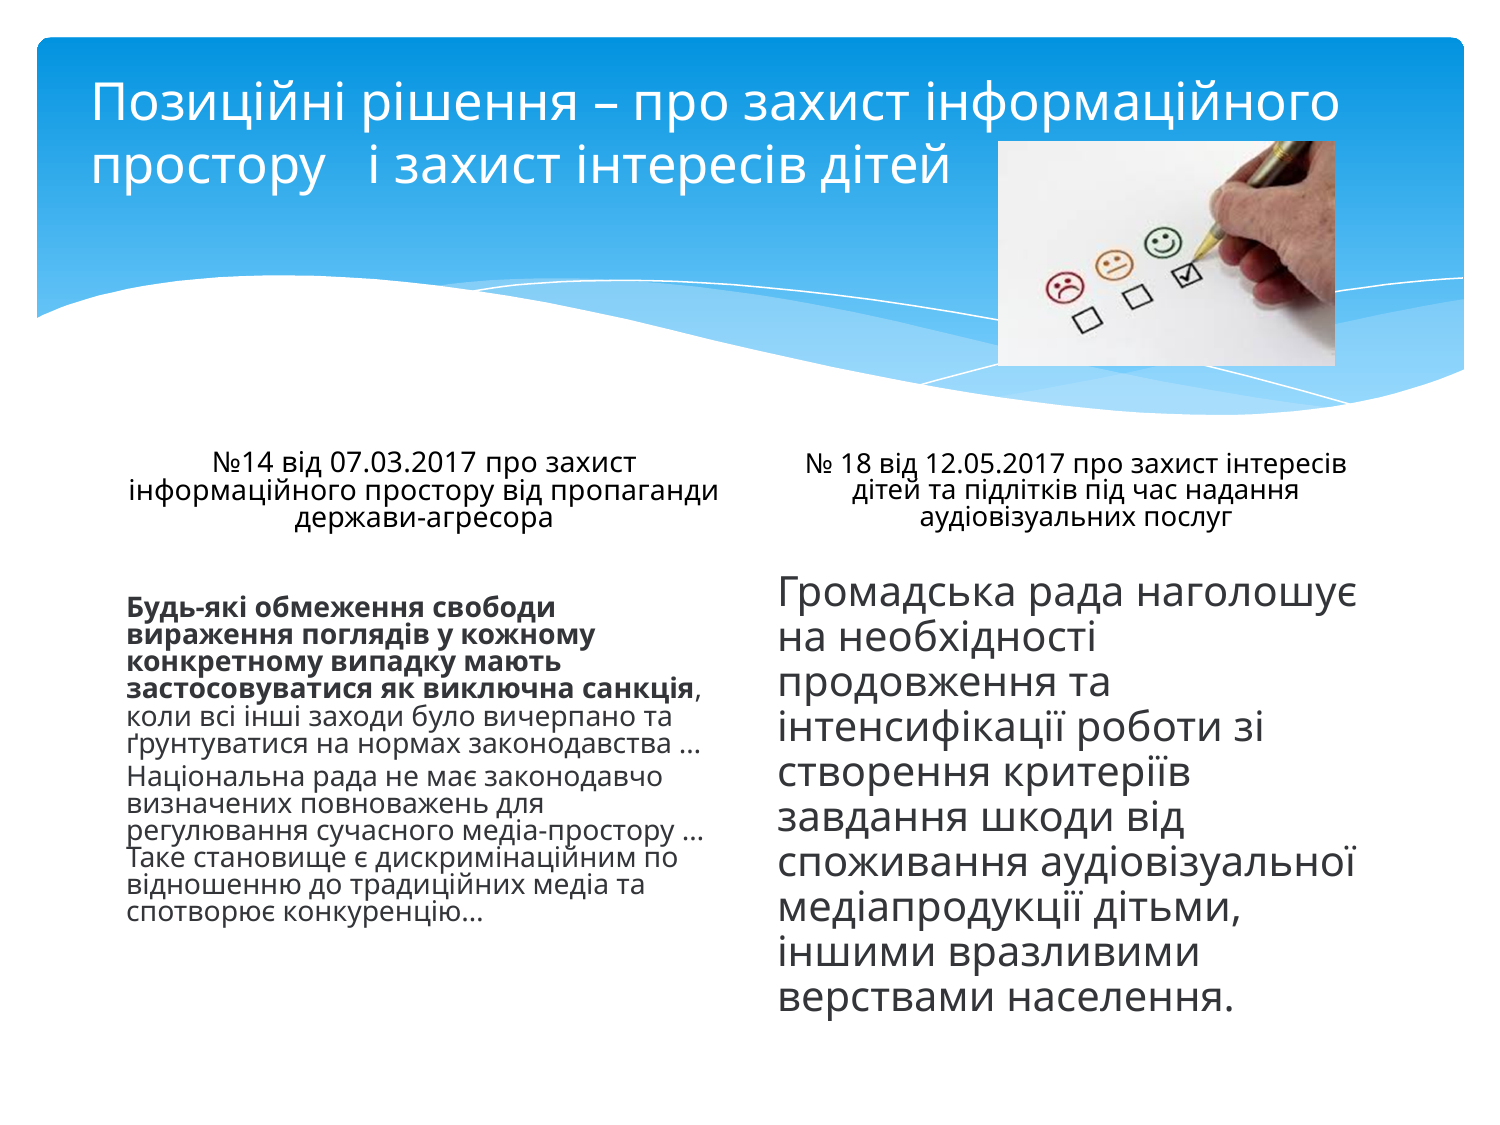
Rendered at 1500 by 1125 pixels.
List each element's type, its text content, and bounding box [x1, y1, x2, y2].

picture [997, 140, 1335, 366]
list № 18 від 12.05.2017 про захист інтересів дітей та підлітків під час надання аудіовізуальних послуг [762, 439, 1390, 545]
list Будь-які обмеження свободи вираження поглядів у кожному конкретному випадку мають застосовуватися як виключна санкція, коли всі інші заходи було вичерпано та ґрунтуватися на нормах законодавства … Національна рада не має законодавчо визначених повноважень для регулювання сучасного медіа-простору …Таке становище є дискримінаційним по відношенню до традиційних медіа та спотворює конкуренцію… [111, 562, 738, 1005]
title Позиційні рішення – про захист інформаційного простору і захист інтересів дітей [75, 55, 1425, 261]
list Громадська рада наголошує на необхідності продовження та інтенсифікації роботи зі створення критеріїв завдання шкоди від споживання аудіовізуальної медіапродукції дітьми, іншими вразливими верствами населення. [761, 562, 1389, 1005]
list №14 від 07.03.2017 про захист інформаційного простору від пропаганди держави-агресора [111, 439, 738, 545]
